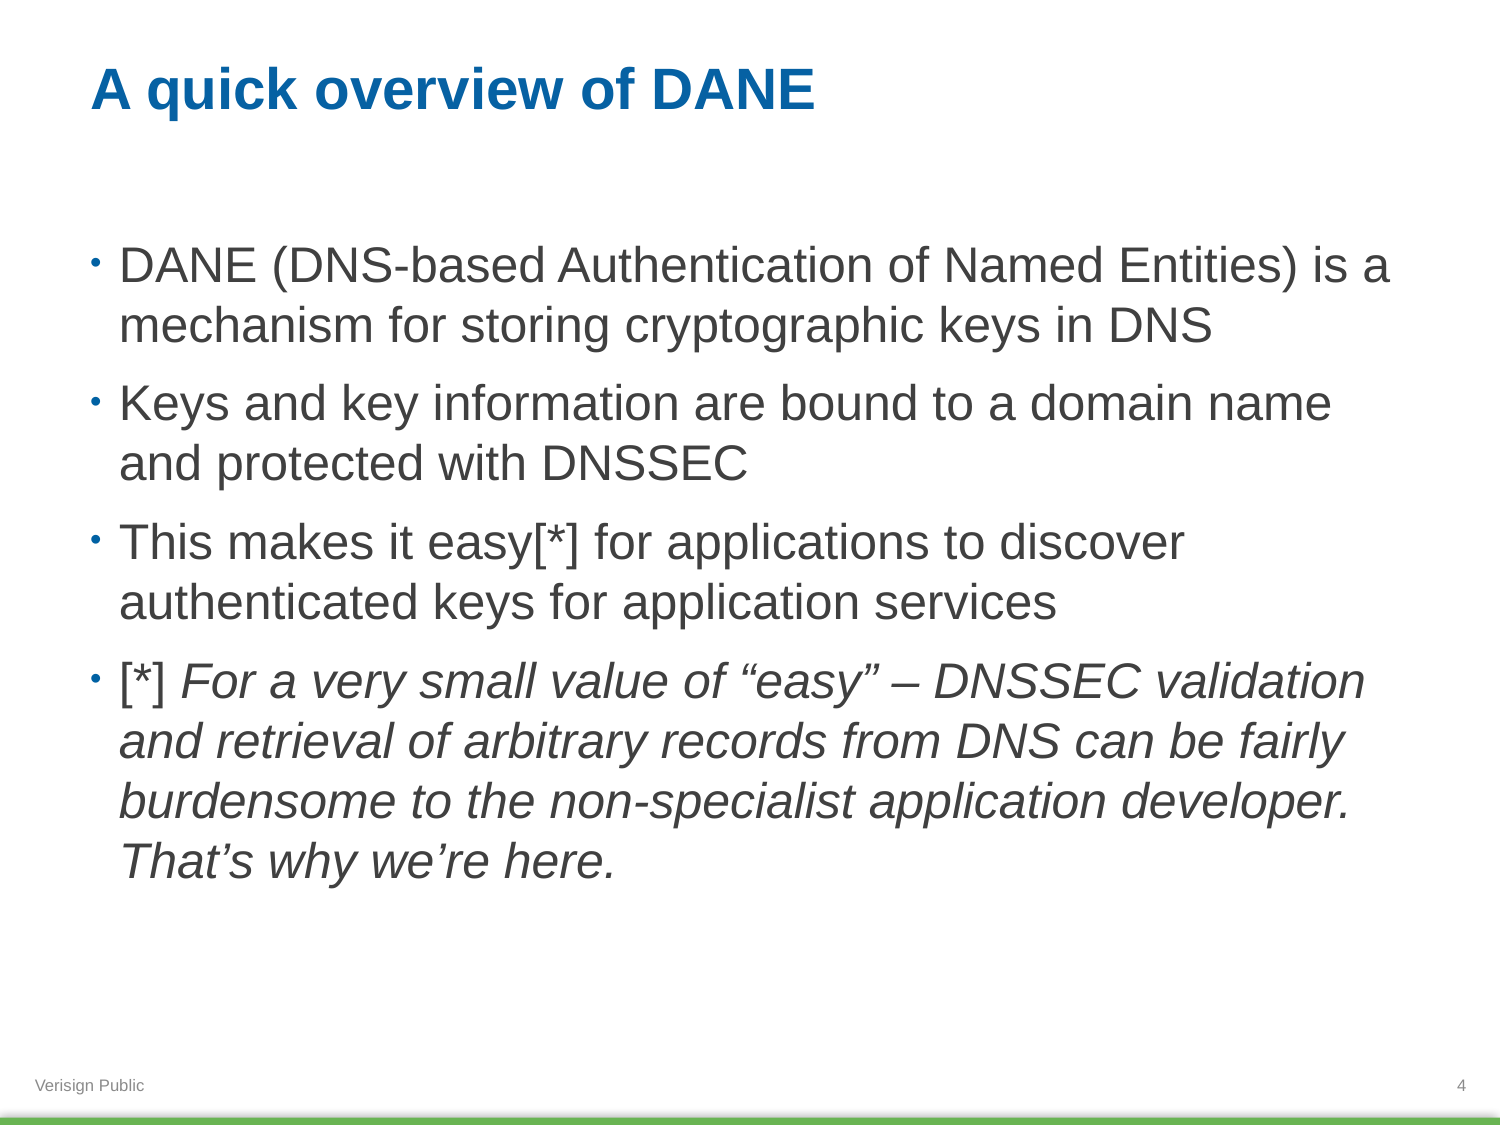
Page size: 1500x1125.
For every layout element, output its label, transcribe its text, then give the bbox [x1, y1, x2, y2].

list DANE (DNS-based Authentication of Named Entities) is a mechanism for storing cryptographic keys in DNS Keys and key information are bound to a domain name and protected with DNSSEC This makes it easy[*] for applications to discover authenticated keys for application services [*] For a very small value of “easy” – DNSSEC validation and retrieval of arbitrary records from DNS can be fairly burdensome to the non-specialist application developer. That’s why we’re here. [75, 224, 1425, 951]
slide_number 4 [1422, 1072, 1482, 1098]
title A quick overview of DANE [75, 40, 1425, 132]
